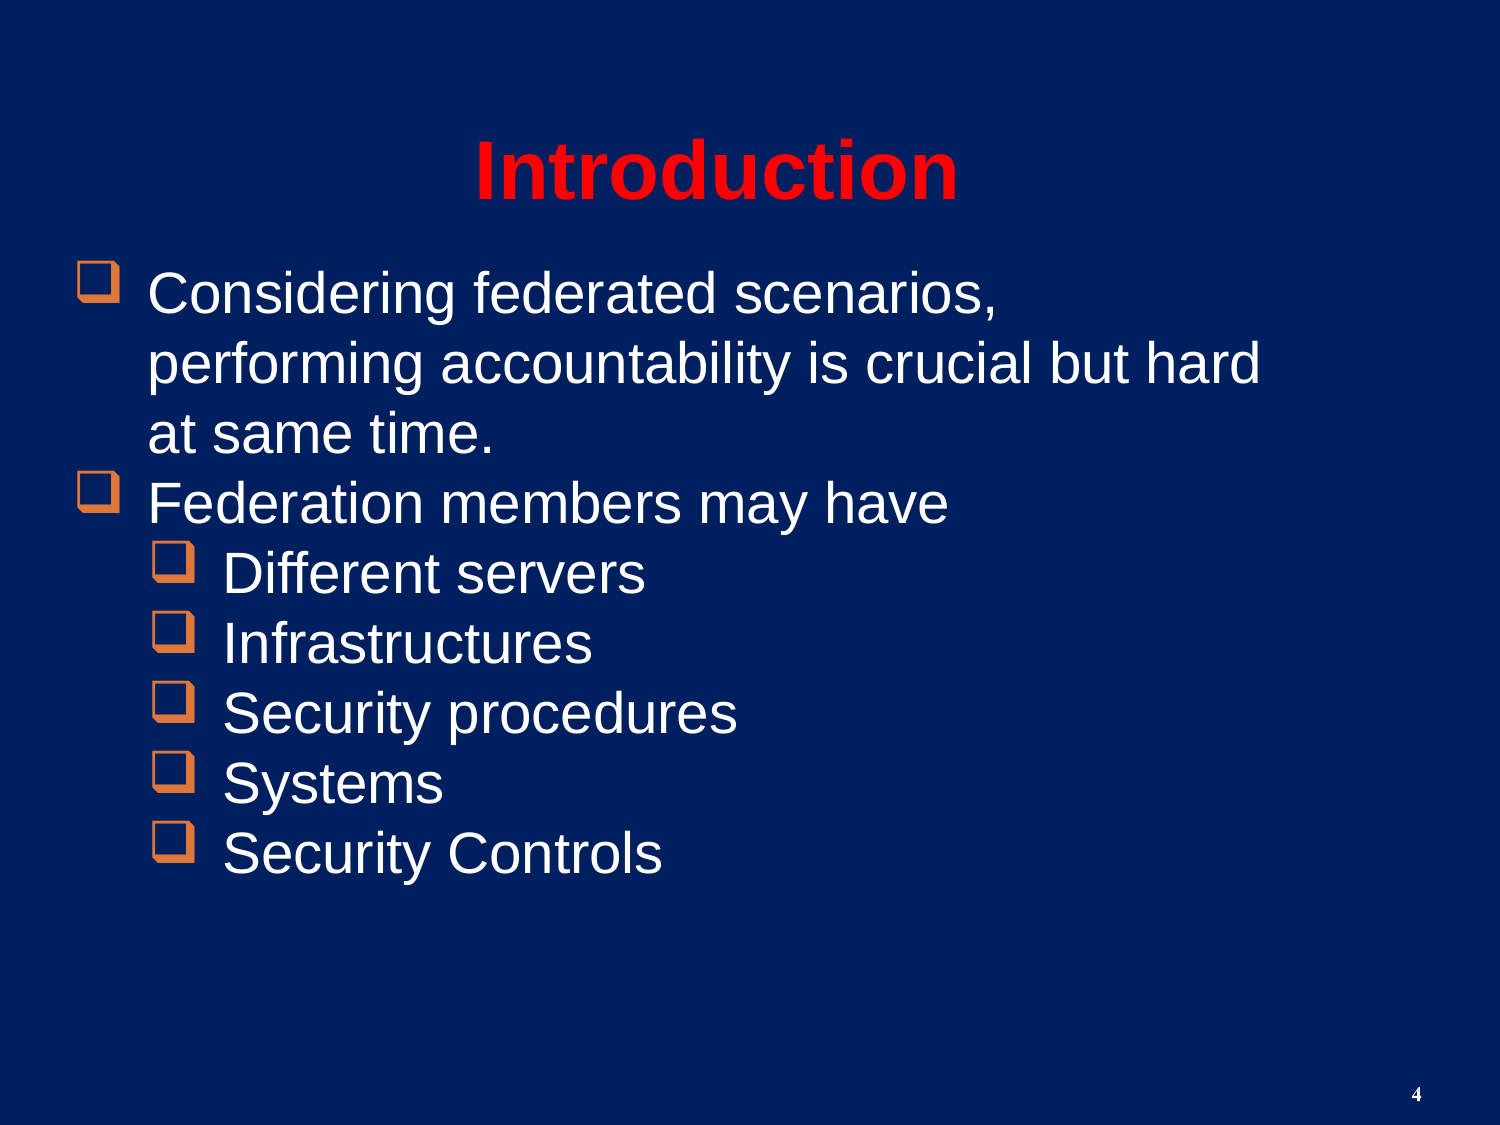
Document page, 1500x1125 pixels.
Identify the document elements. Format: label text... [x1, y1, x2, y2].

text_box [1412, 1087, 1422, 1102]
text_box Introduction [70, 116, 1363, 217]
text_box Considering federated scenarios, performing accountability is crucial but hard at same time. Federation members may have Different servers Infrastructures Security procedures Systems Security Controls [70, 255, 1421, 885]
